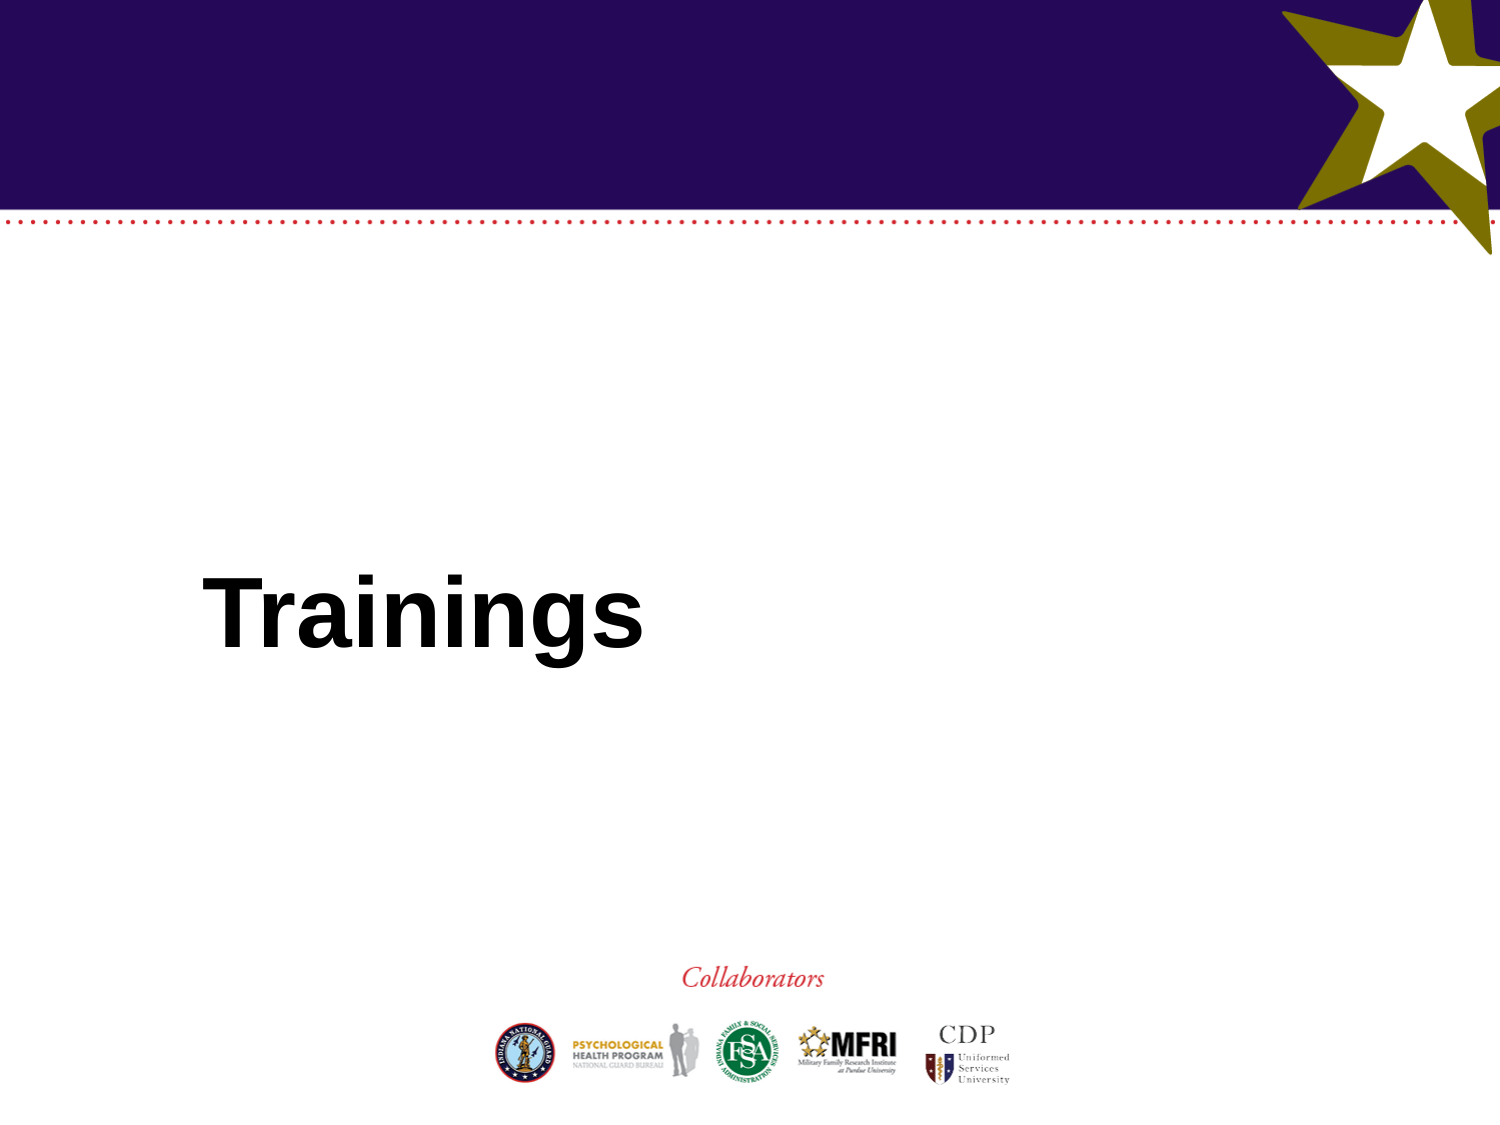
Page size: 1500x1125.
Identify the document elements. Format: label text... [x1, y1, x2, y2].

picture [0, 0, 1500, 1125]
title Trainings [187, 237, 1438, 675]
